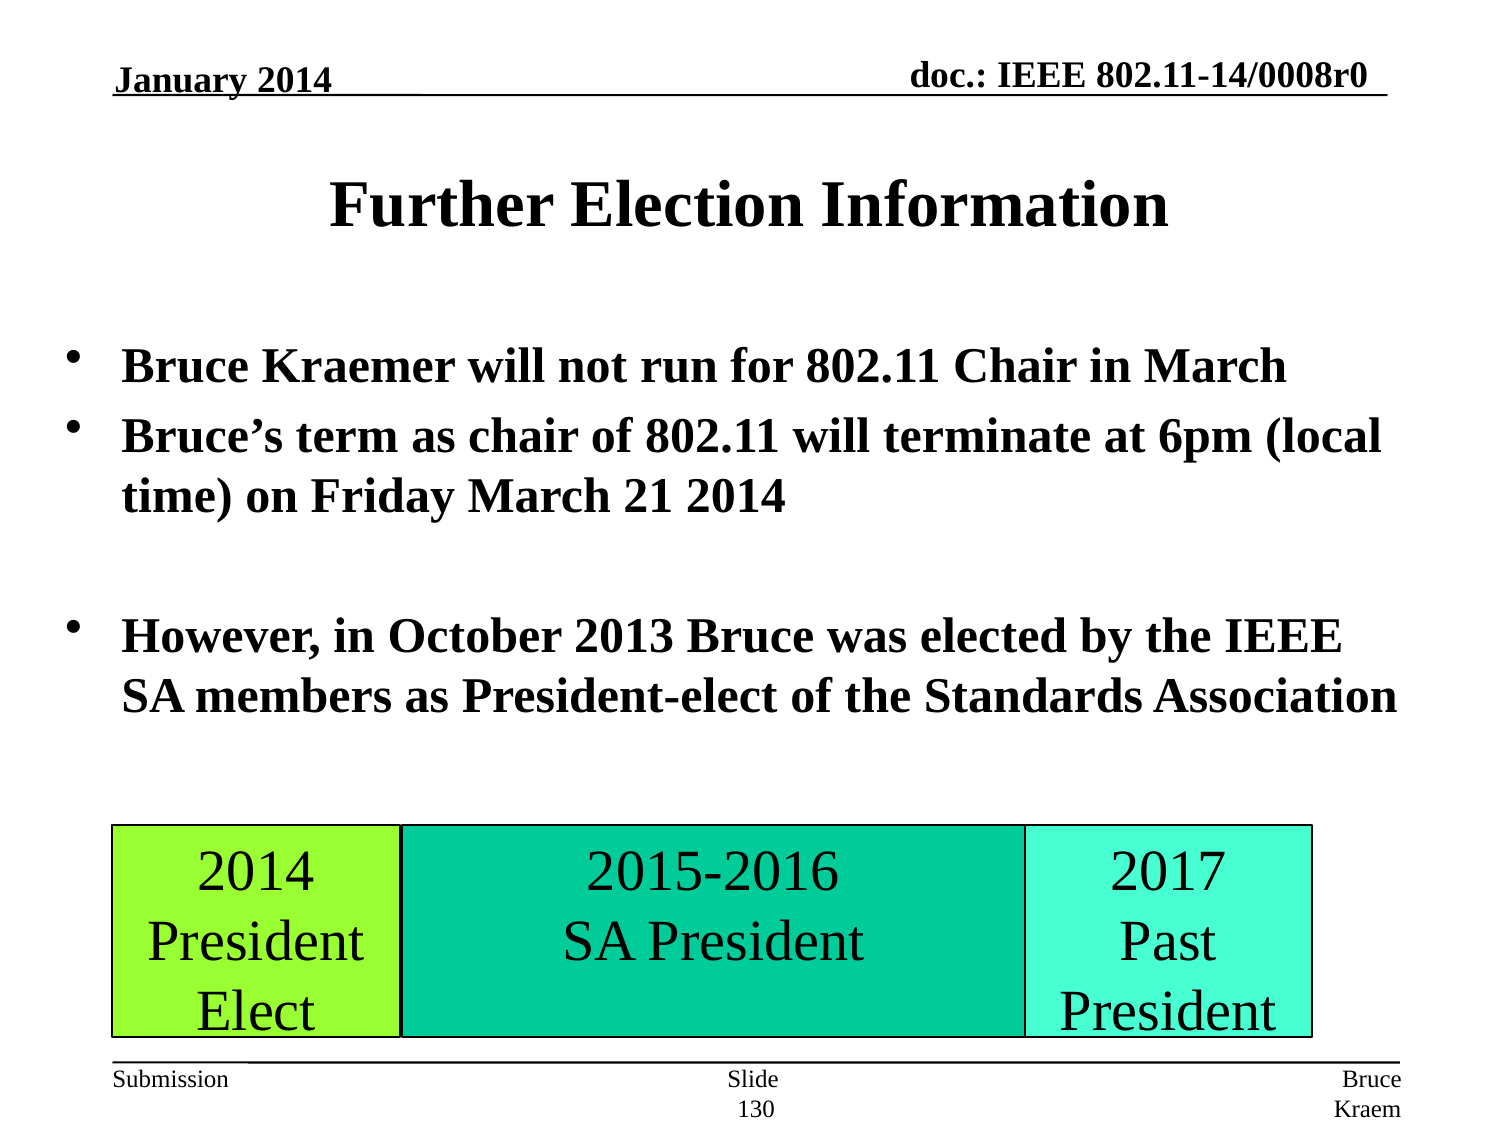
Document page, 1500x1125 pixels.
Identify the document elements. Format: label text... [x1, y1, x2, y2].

text_box 2014 President Elect [112, 824, 400, 1038]
title Further Election Information [112, 112, 1388, 288]
text_box 2017 Past President [1024, 824, 1313, 1038]
footer Bruce Kraemer, Marvell [1325, 1062, 1402, 1093]
slide_number Slide 130 [712, 1062, 800, 1093]
text_box 2015-2016 SA President [402, 824, 1024, 1038]
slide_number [114, 54, 335, 100]
list Bruce Kraemer will not run for 802.11 Chair in March Bruce’s term as chair of 802.11 will terminate at 6pm (local time) on Friday March 21 2014 However, in October 2013 Bruce was elected by the IEEE SA members as President-elect of the Standards Association [50, 324, 1425, 813]
